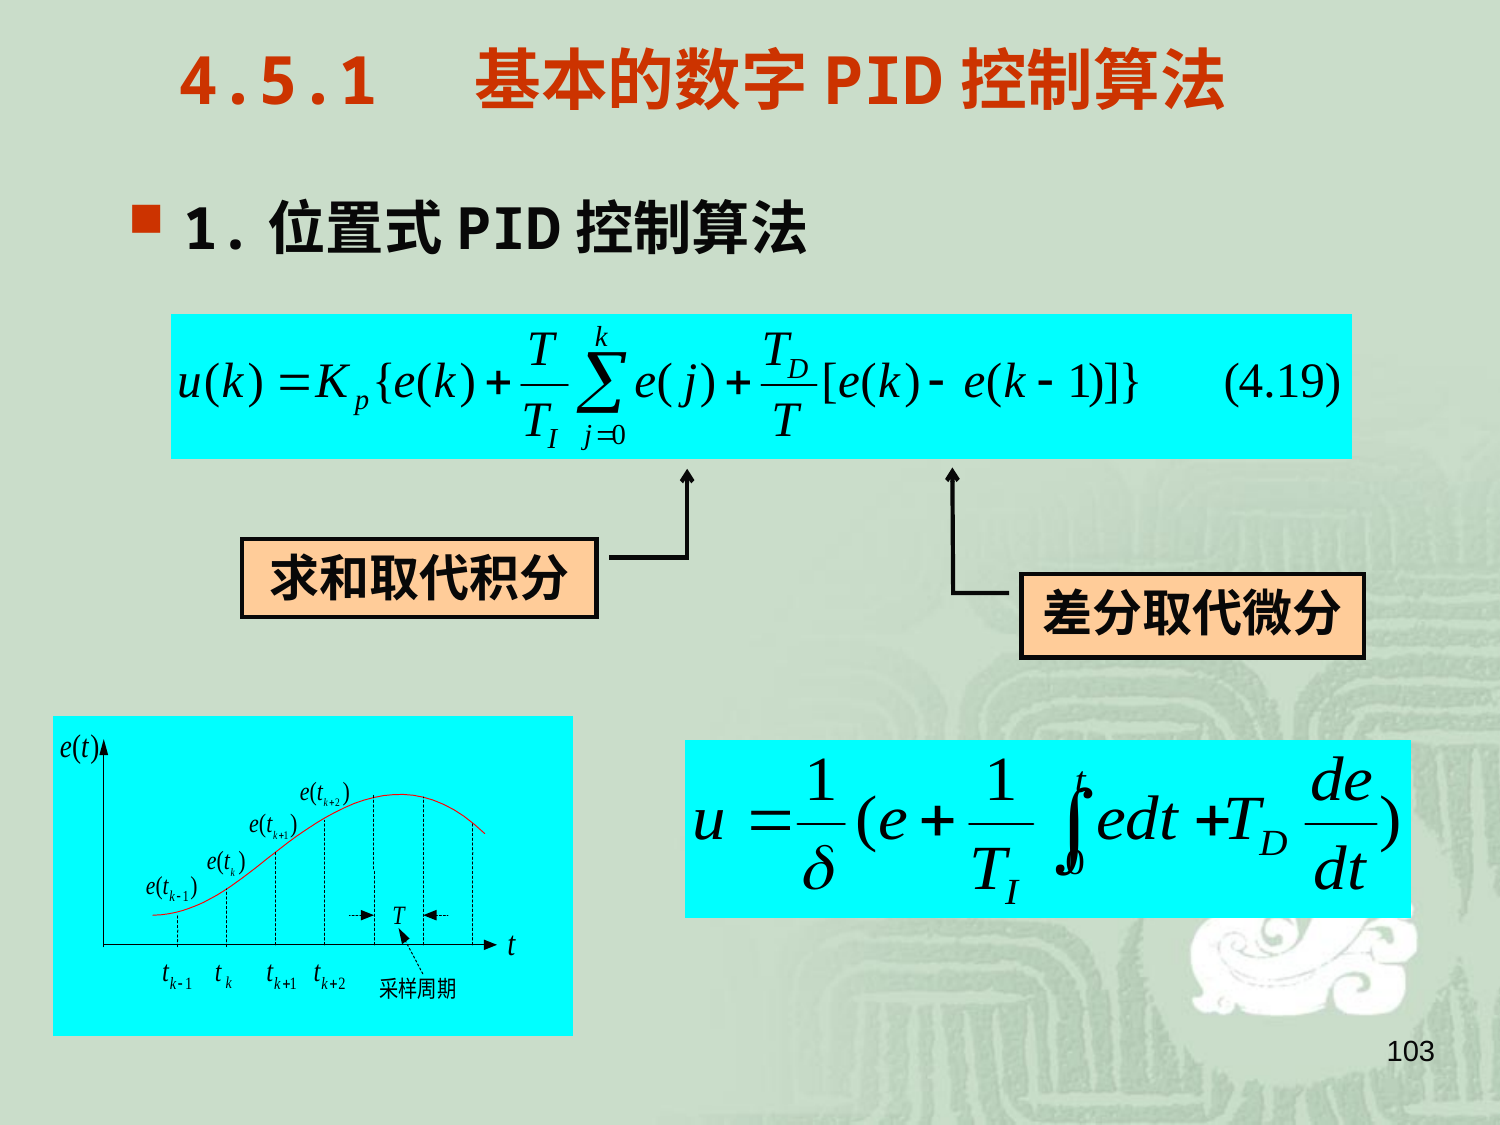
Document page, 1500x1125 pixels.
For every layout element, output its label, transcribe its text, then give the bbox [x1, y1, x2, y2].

text_box 求和取代积分 [609, 468, 695, 558]
slide_number 103 [1074, 1024, 1451, 1103]
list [52, 715, 573, 1037]
text_box 差分取代微分 [945, 468, 1010, 594]
text_box 4.5.1 基本的数字PID控制算法 [163, 30, 1242, 126]
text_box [170, 314, 1353, 460]
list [684, 739, 1412, 919]
picture [0, 0, 1500, 1125]
text_box 求和取代积分 [242, 538, 597, 617]
text_box 差分取代微分 [1021, 574, 1365, 658]
list 1.位置式PID控制算法 [112, 101, 1436, 1000]
